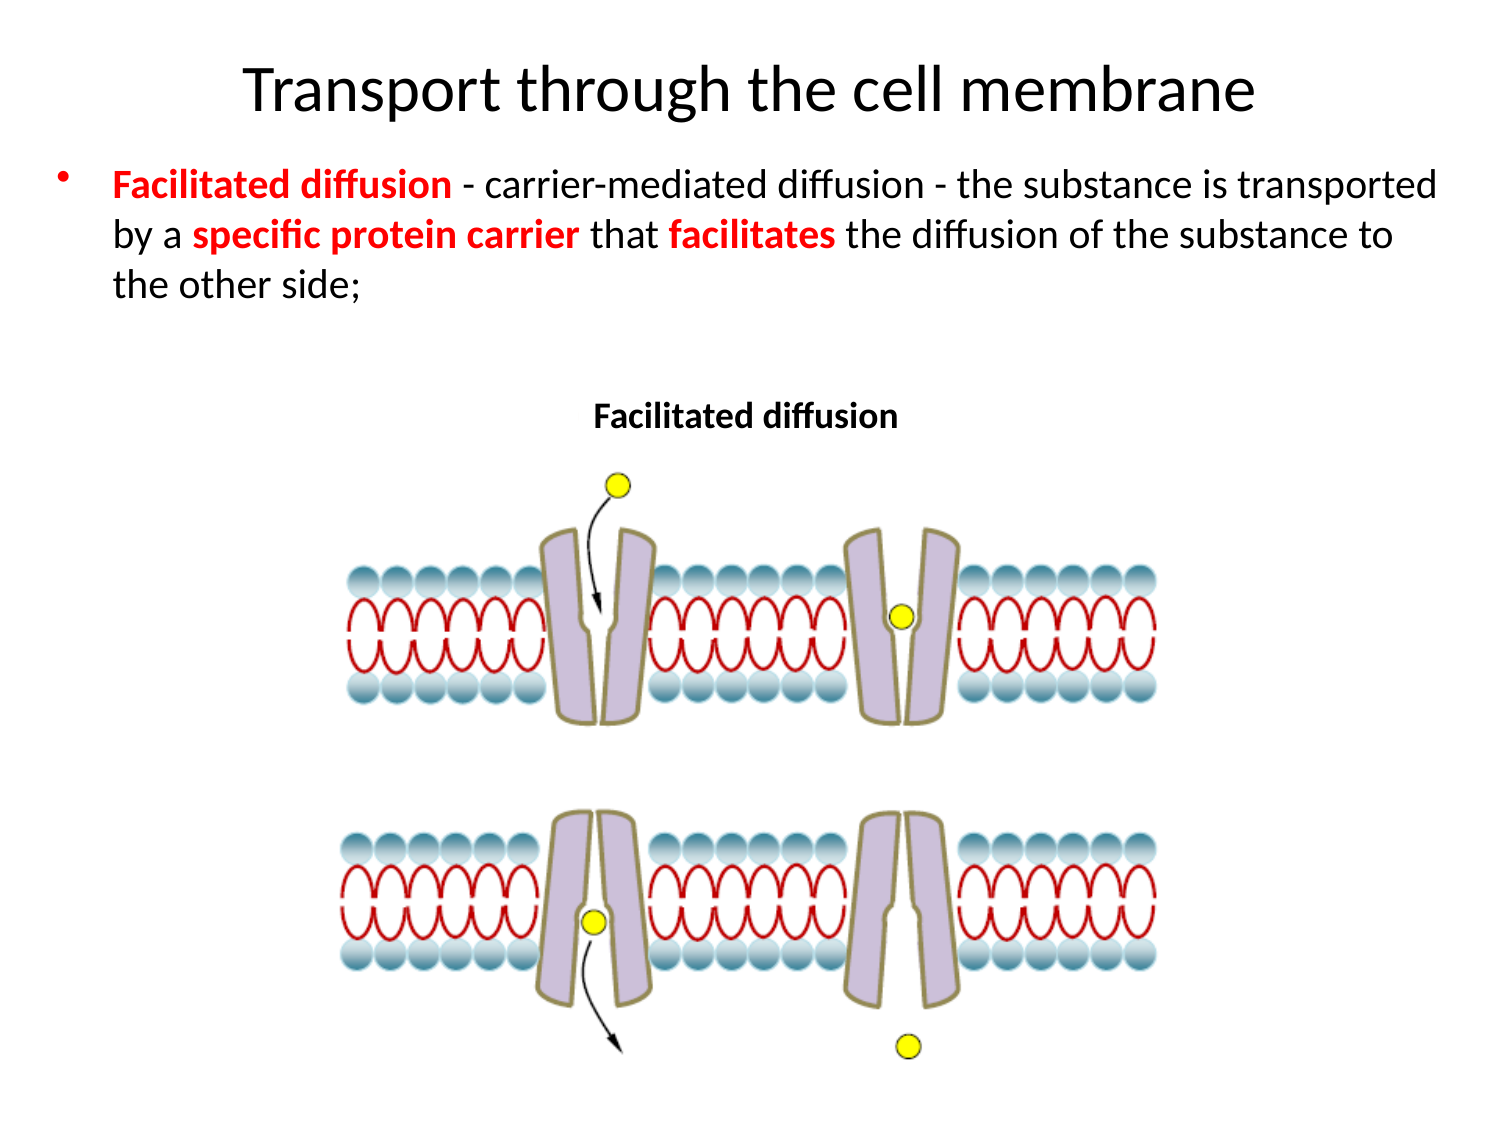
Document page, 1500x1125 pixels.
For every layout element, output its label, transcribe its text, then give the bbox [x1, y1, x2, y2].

list Facilitated diffusion - carrier-mediated diffusion - the substance is transported by a specific protein carrier that facilitates the diffusion of the substance to the other side; [41, 148, 1459, 1071]
picture [298, 383, 1202, 1083]
text_box Transport through the cell membrane [74, 45, 1425, 126]
